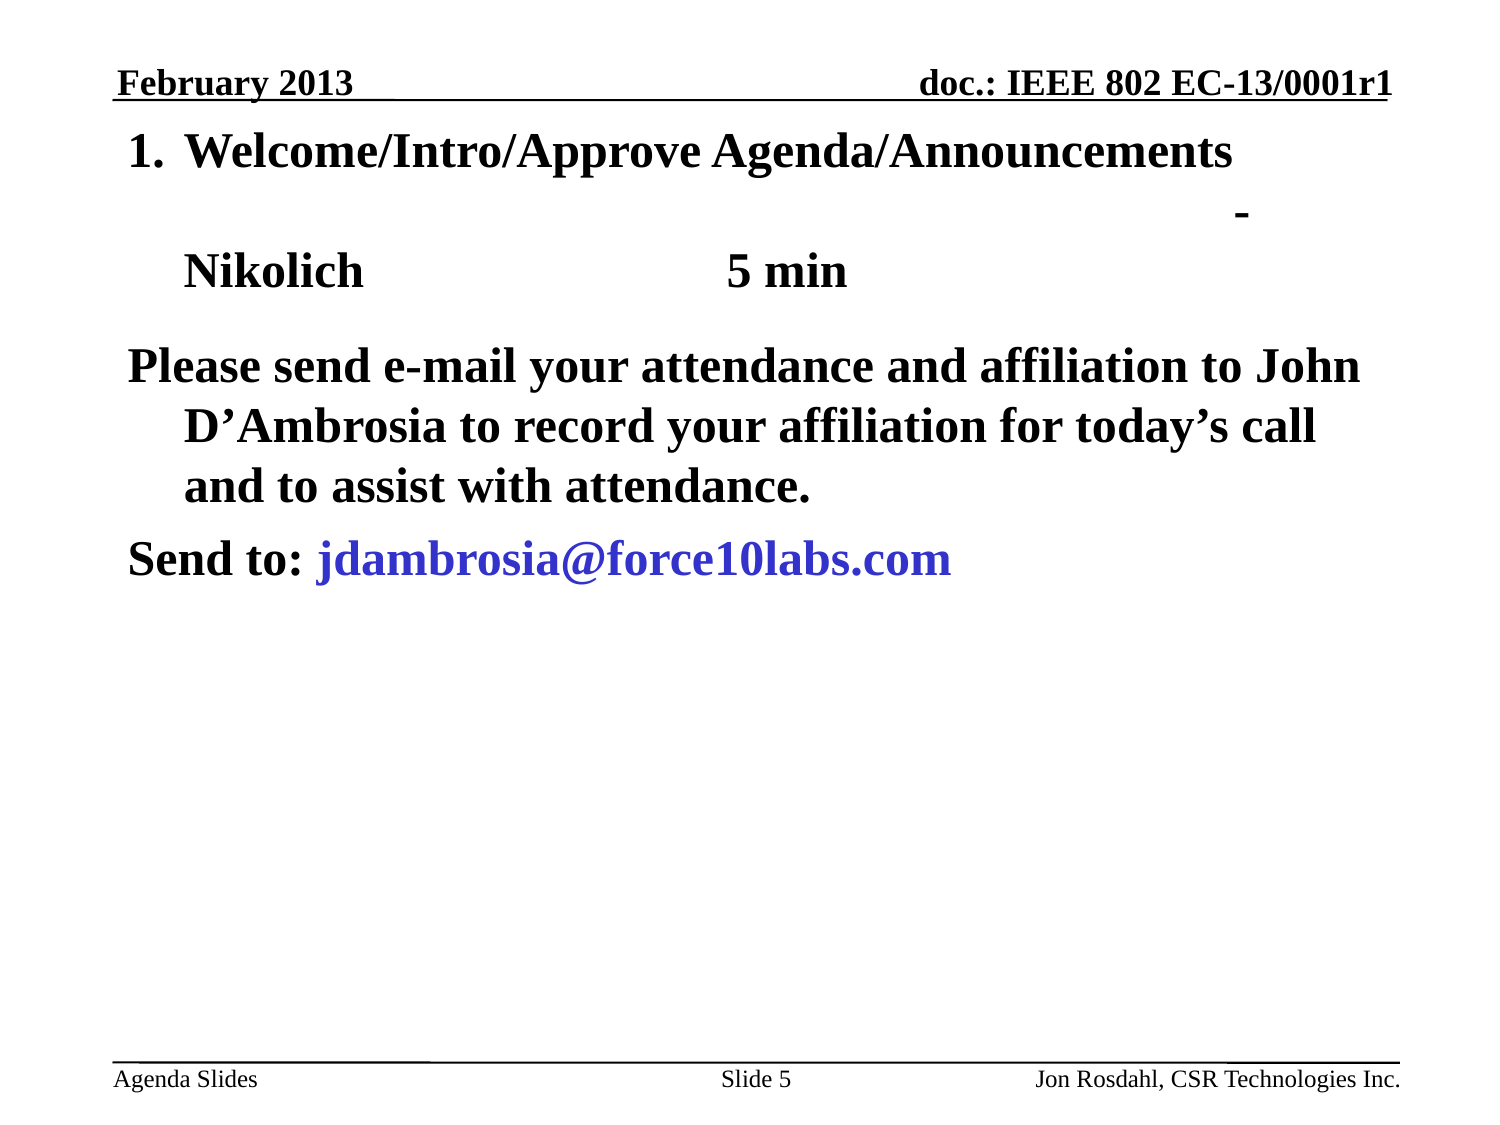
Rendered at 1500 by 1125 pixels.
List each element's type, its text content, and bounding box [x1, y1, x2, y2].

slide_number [116, 58, 507, 104]
title Welcome/Intro/Approve Agenda/Announcements - Nikolich 5 min [112, 111, 1388, 303]
list Please send e-mail your attendance and affiliation to John D’Ambrosia to record your affiliation for today’s call and to assist with attendance. Send to: jdambrosia@force10labs.com [112, 324, 1388, 1016]
slide_number Slide 5 [712, 1061, 800, 1123]
footer Jon Rosdahl, CSR Technologies Inc. [1007, 1061, 1402, 1093]
